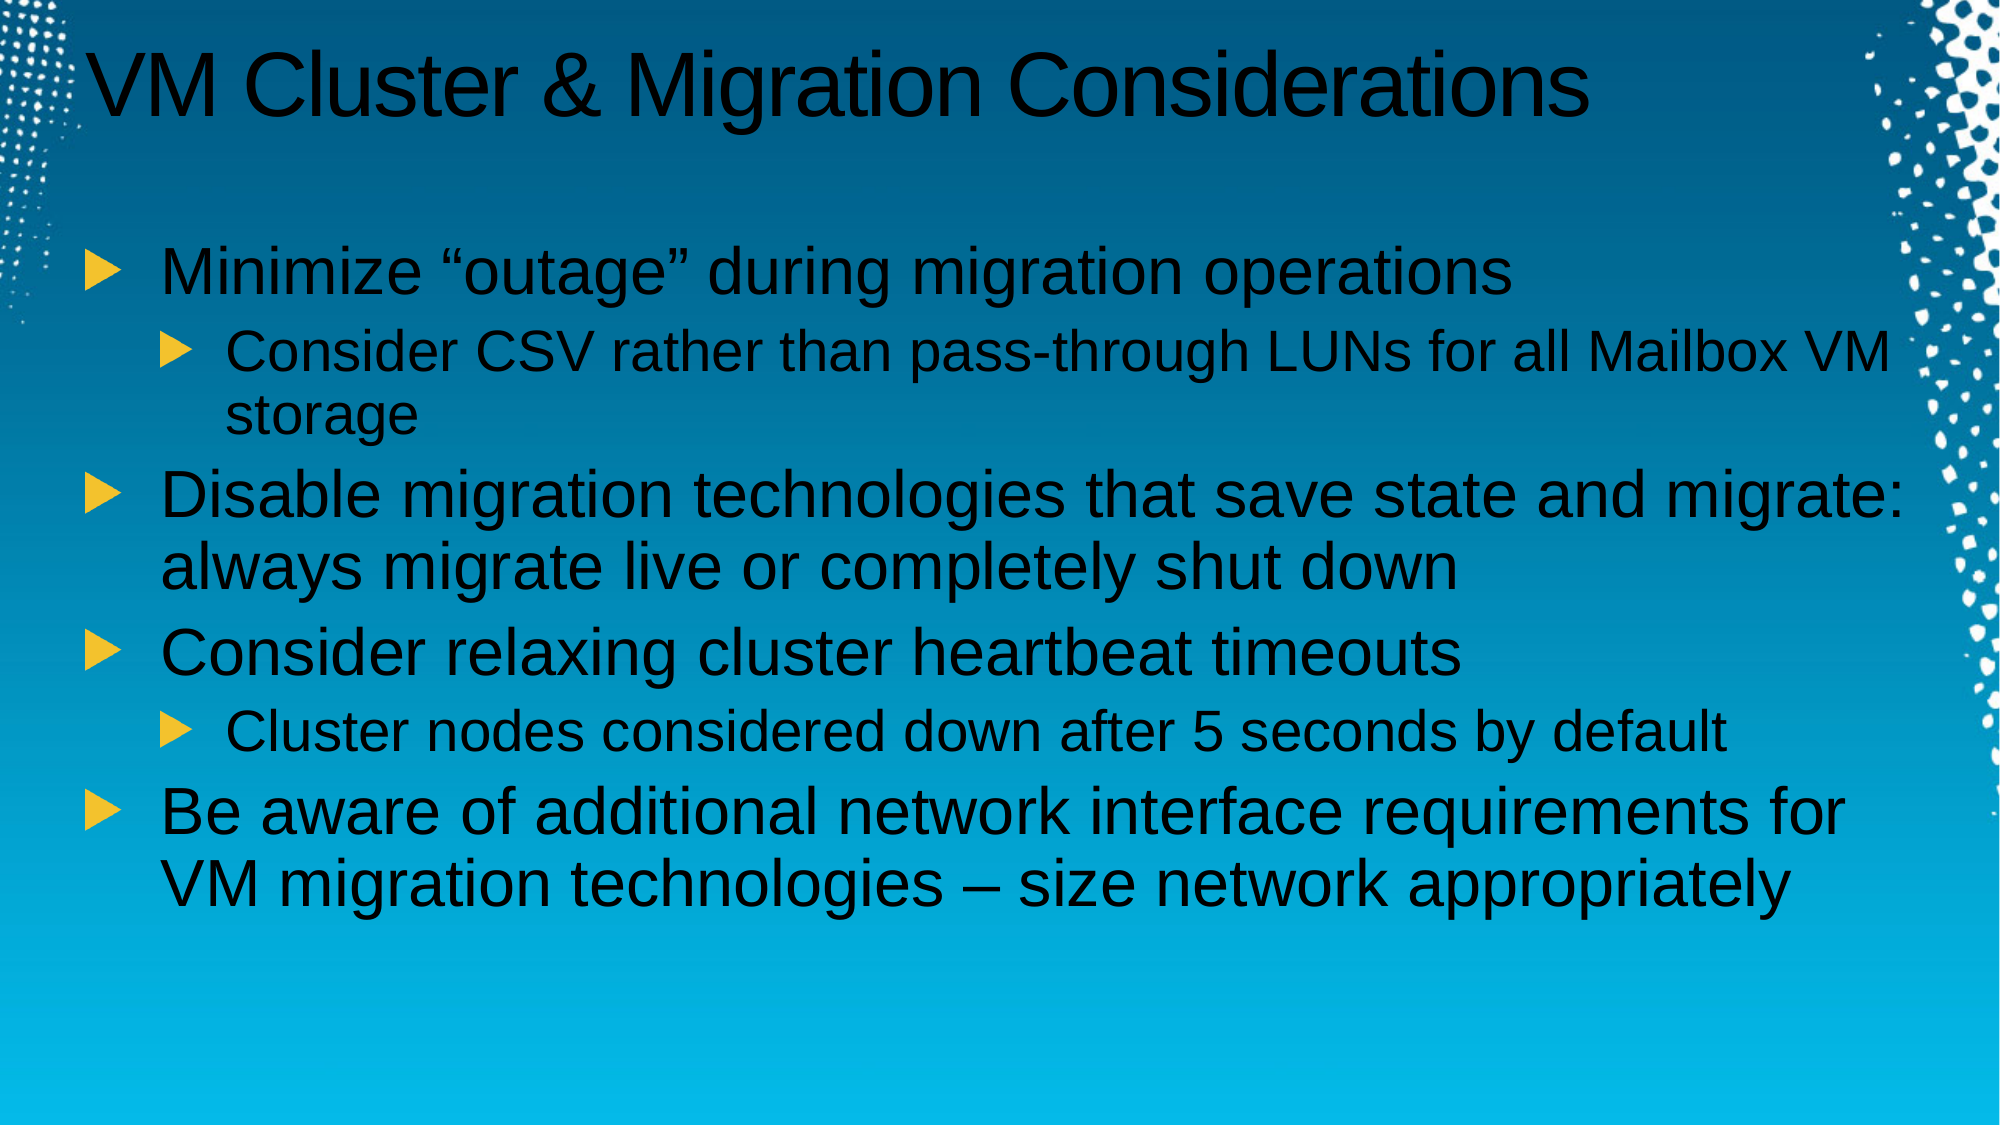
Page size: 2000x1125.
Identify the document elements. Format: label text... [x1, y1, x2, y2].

picture [463, 721, 488, 750]
picture [372, 640, 401, 674]
picture [356, 628, 361, 674]
picture [1269, 566, 1280, 588]
picture [1925, 87, 1941, 99]
picture [1196, 871, 1225, 905]
picture [1994, 382, 2000, 391]
picture [1592, 871, 1610, 905]
picture [1972, 570, 1986, 583]
picture [28, 42, 36, 53]
picture [1963, 335, 1972, 344]
picture [1304, 566, 1323, 588]
picture [1963, 589, 1976, 607]
picture [1400, 721, 1414, 750]
picture [1925, 141, 1935, 155]
picture [1935, 177, 1945, 189]
picture [286, 641, 312, 674]
picture [163, 861, 202, 905]
picture [700, 721, 722, 750]
picture [1955, 557, 1965, 573]
picture [645, 641, 663, 674]
picture [1575, 800, 1579, 833]
picture [823, 566, 849, 588]
picture [1974, 683, 1985, 694]
picture [771, 799, 803, 833]
picture [1231, 864, 1246, 905]
picture [1946, 525, 1956, 533]
picture [457, 566, 474, 588]
picture [55, 62, 62, 69]
picture [1232, 566, 1249, 588]
picture [1914, 164, 1923, 177]
picture [9, 84, 15, 91]
picture [0, 40, 9, 45]
picture [31, 131, 37, 138]
picture [217, 566, 233, 588]
picture [635, 721, 660, 750]
picture [560, 721, 582, 750]
picture [1990, 492, 2000, 505]
picture [527, 721, 552, 750]
picture [1993, 321, 2000, 339]
picture [1556, 721, 1570, 750]
picture [575, 799, 593, 833]
picture [1637, 721, 1664, 750]
picture [317, 721, 339, 750]
picture [1963, 278, 1976, 291]
picture [34, 101, 43, 111]
picture [630, 871, 656, 905]
picture [412, 871, 444, 905]
picture [1118, 799, 1134, 833]
picture [1063, 721, 1090, 750]
picture [1935, 431, 1946, 449]
picture [1952, 502, 1967, 516]
picture [10, 69, 17, 78]
picture [1935, 0, 2000, 306]
picture [742, 721, 756, 750]
picture [165, 630, 203, 674]
picture [260, 640, 277, 674]
picture [1588, 721, 1613, 750]
picture [1450, 566, 1454, 588]
picture [1604, 799, 1619, 833]
picture [408, 566, 412, 588]
picture [1978, 517, 1987, 527]
picture [789, 871, 818, 905]
picture [1056, 566, 1085, 588]
picture [395, 721, 399, 750]
picture [1311, 799, 1340, 833]
picture [251, 641, 255, 674]
picture [11, 55, 21, 64]
picture [555, 566, 566, 588]
picture [229, 712, 262, 750]
picture [1942, 269, 1953, 276]
picture [1070, 872, 1095, 905]
picture [1960, 392, 1970, 403]
picture [1163, 799, 1192, 833]
picture [828, 872, 853, 919]
picture [571, 566, 600, 588]
picture [212, 861, 254, 905]
picture [702, 872, 706, 905]
picture [410, 641, 414, 674]
picture [264, 566, 296, 588]
picture [1170, 871, 1186, 905]
picture [1668, 800, 1672, 833]
picture [0, 155, 5, 163]
picture [388, 800, 392, 833]
picture [42, 31, 53, 39]
picture [612, 799, 630, 833]
picture [13, 41, 25, 49]
picture [1921, 0, 1934, 8]
picture [1433, 641, 1459, 674]
picture [86, 630, 119, 669]
picture [1689, 721, 1693, 750]
picture [1388, 799, 1417, 833]
picture [1969, 625, 1985, 642]
picture [47, 0, 57, 10]
picture [807, 721, 811, 750]
picture [991, 721, 1008, 750]
picture [1991, 637, 2000, 652]
picture [1341, 566, 1370, 588]
picture [1980, 460, 1987, 469]
picture [619, 640, 636, 674]
picture [30, 14, 40, 23]
picture [1109, 800, 1113, 833]
picture [1026, 721, 1037, 750]
picture [499, 787, 514, 833]
picture [1929, 27, 1945, 45]
picture [931, 800, 975, 833]
picture [482, 871, 511, 905]
picture [1982, 714, 1993, 729]
picture [940, 721, 965, 750]
picture [1464, 800, 1480, 833]
picture [1928, 399, 1939, 415]
picture [858, 721, 872, 750]
picture [1419, 710, 1423, 750]
picture [33, 116, 40, 124]
picture [701, 640, 727, 674]
picture [464, 799, 493, 833]
picture [647, 641, 672, 688]
picture [1447, 800, 1452, 847]
picture [1240, 799, 1272, 833]
picture [451, 641, 455, 674]
picture [24, 72, 32, 79]
picture [495, 721, 509, 750]
picture [711, 871, 727, 905]
picture [355, 872, 380, 919]
picture [1914, 308, 1929, 326]
picture [86, 790, 119, 829]
picture [1942, 465, 1958, 483]
picture [1620, 872, 1624, 905]
picture [1104, 871, 1133, 905]
picture [284, 872, 288, 905]
picture [878, 799, 907, 833]
picture [1970, 426, 1980, 436]
picture [1941, 324, 1952, 332]
picture [16, 22, 23, 34]
picture [661, 792, 676, 833]
picture [1015, 721, 1019, 750]
picture [1963, 535, 1977, 550]
picture [1046, 633, 1061, 674]
picture [1919, 367, 1930, 378]
picture [516, 566, 548, 588]
picture [697, 799, 726, 833]
picture [0, 24, 9, 33]
picture [431, 721, 435, 750]
picture [1161, 721, 1165, 750]
picture [952, 640, 981, 674]
list Minimize “outage” during migration operations Consider CSV rather than pass-through LUNs for all Mailbox VM storage Disable migration technologies that save state and migrate: always migrate live or completely shut down Consider relaxing cluster heartbeat timeouts Cluster nodes considered down after 5 seconds by default Be aware of additional network interface requirements for VM migration technologies – size network appropriately [85, 237, 1914, 566]
picture [1981, 604, 2000, 620]
picture [523, 640, 555, 674]
picture [668, 721, 672, 750]
picture [1926, 344, 1939, 358]
picture [679, 721, 690, 750]
picture [6, 97, 12, 105]
picture [1583, 872, 1588, 919]
picture [1972, 312, 1985, 322]
picture [1176, 633, 1191, 674]
picture [1104, 640, 1133, 674]
picture [1485, 800, 1489, 833]
picture [17, 129, 23, 136]
picture [761, 710, 765, 750]
picture [1713, 715, 1725, 750]
picture [1196, 727, 1221, 750]
picture [1220, 787, 1235, 833]
picture [1889, 152, 1901, 166]
picture [1619, 710, 1632, 750]
picture [38, 74, 47, 80]
picture [1946, 155, 1961, 167]
picture [1983, 404, 1992, 414]
picture [658, 566, 679, 588]
picture [1250, 872, 1294, 905]
picture [538, 799, 570, 833]
picture [1213, 633, 1228, 674]
picture [16, 143, 21, 151]
picture [1988, 691, 2000, 709]
picture [33, 0, 42, 10]
picture [471, 640, 500, 674]
picture [690, 566, 719, 588]
picture [161, 712, 190, 746]
picture [41, 59, 48, 67]
picture [1938, 122, 1950, 133]
picture [1701, 792, 1716, 833]
picture [1021, 800, 1025, 833]
picture [917, 628, 922, 674]
picture [1159, 566, 1185, 588]
picture [560, 641, 586, 674]
picture [521, 872, 525, 905]
picture [1277, 799, 1303, 833]
picture [1028, 641, 1032, 674]
picture [1128, 721, 1153, 750]
picture [43, 42, 49, 53]
picture [826, 721, 851, 750]
picture [877, 710, 881, 750]
picture [1274, 721, 1299, 750]
picture [1106, 566, 1130, 602]
picture [1487, 872, 1492, 919]
picture [951, 566, 956, 602]
picture [926, 710, 930, 750]
picture [981, 799, 1010, 833]
picture [1300, 871, 1329, 905]
picture [54, 76, 60, 83]
picture [1425, 799, 1444, 833]
picture [665, 859, 669, 905]
picture [1250, 641, 1254, 674]
picture [737, 871, 766, 905]
picture [1945, 213, 1955, 220]
picture [856, 566, 885, 588]
picture [1690, 864, 1705, 905]
picture [313, 871, 328, 905]
picture [878, 871, 907, 905]
picture [1760, 872, 1789, 919]
picture [926, 640, 943, 674]
picture [1922, 200, 1934, 207]
picture [18, 13, 26, 19]
picture [1000, 566, 1029, 588]
picture [1379, 566, 1395, 588]
picture [1979, 657, 1995, 676]
picture [1252, 566, 1257, 588]
picture [989, 640, 1021, 674]
picture [1914, 274, 1920, 291]
picture [33, 88, 42, 97]
picture [1039, 566, 1050, 588]
picture [1326, 566, 1331, 588]
picture [1932, 235, 1943, 241]
picture [1244, 721, 1266, 750]
picture [1161, 872, 1165, 905]
picture [1217, 566, 1221, 588]
picture [1792, 799, 1821, 833]
picture [1339, 872, 1343, 905]
picture [1022, 872, 1048, 905]
picture [597, 787, 602, 833]
picture [1361, 859, 1385, 905]
picture [1953, 301, 1962, 312]
picture [56, 47, 64, 55]
picture [1973, 368, 1982, 380]
picture [1536, 799, 1565, 833]
picture [1496, 871, 1514, 905]
picture [392, 872, 396, 905]
picture [1915, 109, 1924, 119]
picture [1898, 188, 1912, 198]
picture [736, 800, 740, 833]
picture [408, 799, 437, 833]
picture [1093, 710, 1106, 750]
picture [1043, 787, 1067, 833]
picture [1069, 628, 1074, 674]
picture [843, 800, 847, 833]
picture [1988, 547, 2000, 561]
picture [514, 710, 518, 750]
picture [1771, 787, 1786, 833]
picture [1380, 721, 1391, 750]
picture [1369, 721, 1373, 750]
picture [1508, 721, 1533, 762]
picture [362, 721, 387, 750]
picture [751, 641, 768, 674]
picture [1721, 800, 1747, 833]
picture [817, 633, 832, 674]
picture [1109, 715, 1121, 750]
picture [459, 566, 484, 602]
picture [1671, 721, 1683, 750]
picture [1991, 747, 2000, 765]
picture [1433, 721, 1455, 750]
picture [1142, 792, 1157, 833]
picture [239, 566, 255, 588]
picture [1544, 871, 1573, 905]
picture [1459, 871, 1477, 905]
picture [264, 799, 296, 833]
picture [334, 566, 360, 588]
picture [826, 872, 844, 905]
picture [45, 16, 55, 24]
picture [1078, 640, 1096, 674]
picture [1930, 291, 1941, 297]
picture [1379, 641, 1396, 674]
picture [915, 872, 941, 905]
picture [349, 799, 381, 833]
picture [786, 641, 812, 674]
picture [1935, 379, 1948, 391]
picture [161, 332, 190, 366]
picture [1950, 359, 1960, 366]
picture [164, 566, 196, 588]
picture [212, 640, 241, 674]
picture [86, 473, 119, 512]
picture [1306, 721, 1328, 750]
picture [442, 721, 453, 750]
picture [1279, 640, 1294, 674]
picture [300, 566, 324, 602]
picture [1401, 566, 1417, 588]
picture [1141, 640, 1173, 674]
picture [610, 641, 614, 674]
picture [1197, 712, 1218, 731]
picture [1303, 640, 1332, 674]
picture [1892, 212, 1902, 216]
picture [877, 641, 881, 674]
picture [915, 566, 919, 588]
picture [303, 721, 307, 750]
title VM Cluster & Migration Considerations [85, 37, 1914, 138]
picture [674, 871, 690, 905]
picture [593, 871, 622, 905]
picture [285, 721, 297, 750]
picture [1575, 710, 1579, 750]
picture [86, 250, 119, 289]
picture [745, 799, 761, 833]
picture [838, 640, 867, 674]
picture [293, 871, 309, 905]
picture [530, 871, 546, 905]
picture [58, 32, 66, 41]
picture [1335, 721, 1360, 750]
picture [572, 864, 587, 905]
picture [1524, 872, 1528, 905]
picture [1629, 799, 1658, 833]
picture [334, 640, 353, 674]
picture [1202, 800, 1206, 833]
picture [745, 566, 774, 588]
picture [1259, 640, 1275, 674]
picture [353, 872, 371, 905]
picture [3, 10, 11, 18]
picture [1677, 799, 1693, 833]
picture [29, 27, 38, 38]
picture [605, 721, 627, 750]
picture [1584, 799, 1600, 833]
picture [1412, 633, 1427, 674]
picture [1955, 246, 1965, 256]
picture [447, 864, 462, 905]
picture [1920, 257, 1932, 264]
picture [774, 721, 799, 750]
picture [1957, 187, 1971, 200]
picture [344, 715, 356, 750]
picture [852, 799, 868, 833]
picture [1984, 349, 1992, 357]
picture [772, 641, 776, 674]
picture [18, 0, 29, 6]
picture [1655, 871, 1687, 905]
picture [1948, 413, 1958, 424]
picture [209, 799, 238, 833]
picture [1487, 721, 1503, 750]
picture [970, 721, 991, 750]
picture [1516, 800, 1520, 833]
picture [26, 57, 34, 68]
picture [1368, 800, 1372, 833]
picture [960, 566, 978, 588]
picture [1958, 445, 1968, 460]
picture [1400, 641, 1404, 674]
picture [634, 787, 639, 833]
picture [1411, 871, 1443, 905]
picture [1995, 582, 2000, 595]
picture [1992, 438, 2000, 448]
picture [1830, 800, 1834, 833]
picture [299, 800, 343, 833]
picture [1340, 640, 1369, 674]
picture [1968, 481, 1978, 492]
picture [1479, 710, 1484, 750]
picture [907, 721, 921, 750]
picture [913, 792, 928, 833]
picture [1450, 872, 1455, 919]
picture [1711, 871, 1740, 905]
picture [167, 789, 200, 833]
picture [1911, 223, 1918, 230]
